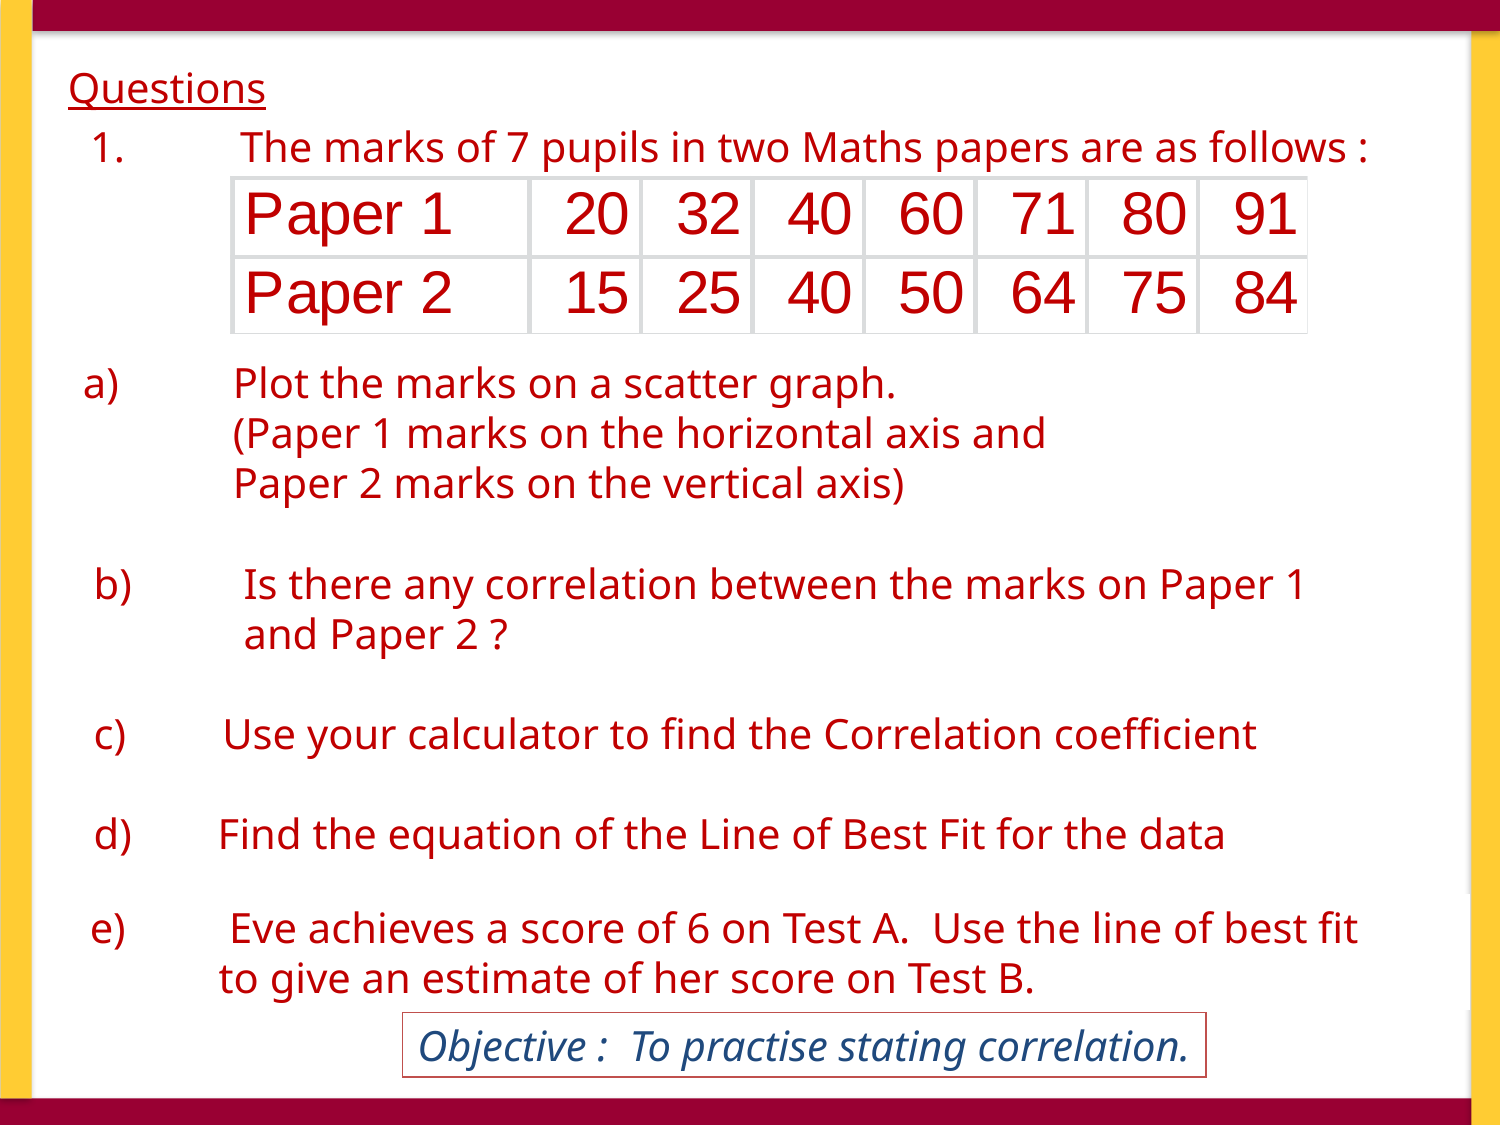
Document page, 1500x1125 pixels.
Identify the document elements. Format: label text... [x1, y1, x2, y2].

text_box 1. The marks of 7 pupils in two Maths papers are as follows : [75, 113, 1385, 179]
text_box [229, 175, 1313, 339]
text_box Objective : To practise stating correlation. [402, 1012, 1207, 1078]
text_box a) Plot the marks on a scatter graph. (Paper 1 marks on the horizontal axis and Paper 2 marks on the vertical axis) [68, 349, 1073, 515]
text_box Eve achieves a score of 6 on Test A. Use the line of best fit to give an estimate of her score on Test B. [75, 894, 1470, 1010]
text_box Questions [53, 54, 304, 120]
text_box b) Is there any correlation between the marks on Paper 1 and Paper 2 ? Use your calculator to find the Correlation coefficient d) Find the equation of the Line of Best Fit for the data [78, 550, 1324, 894]
